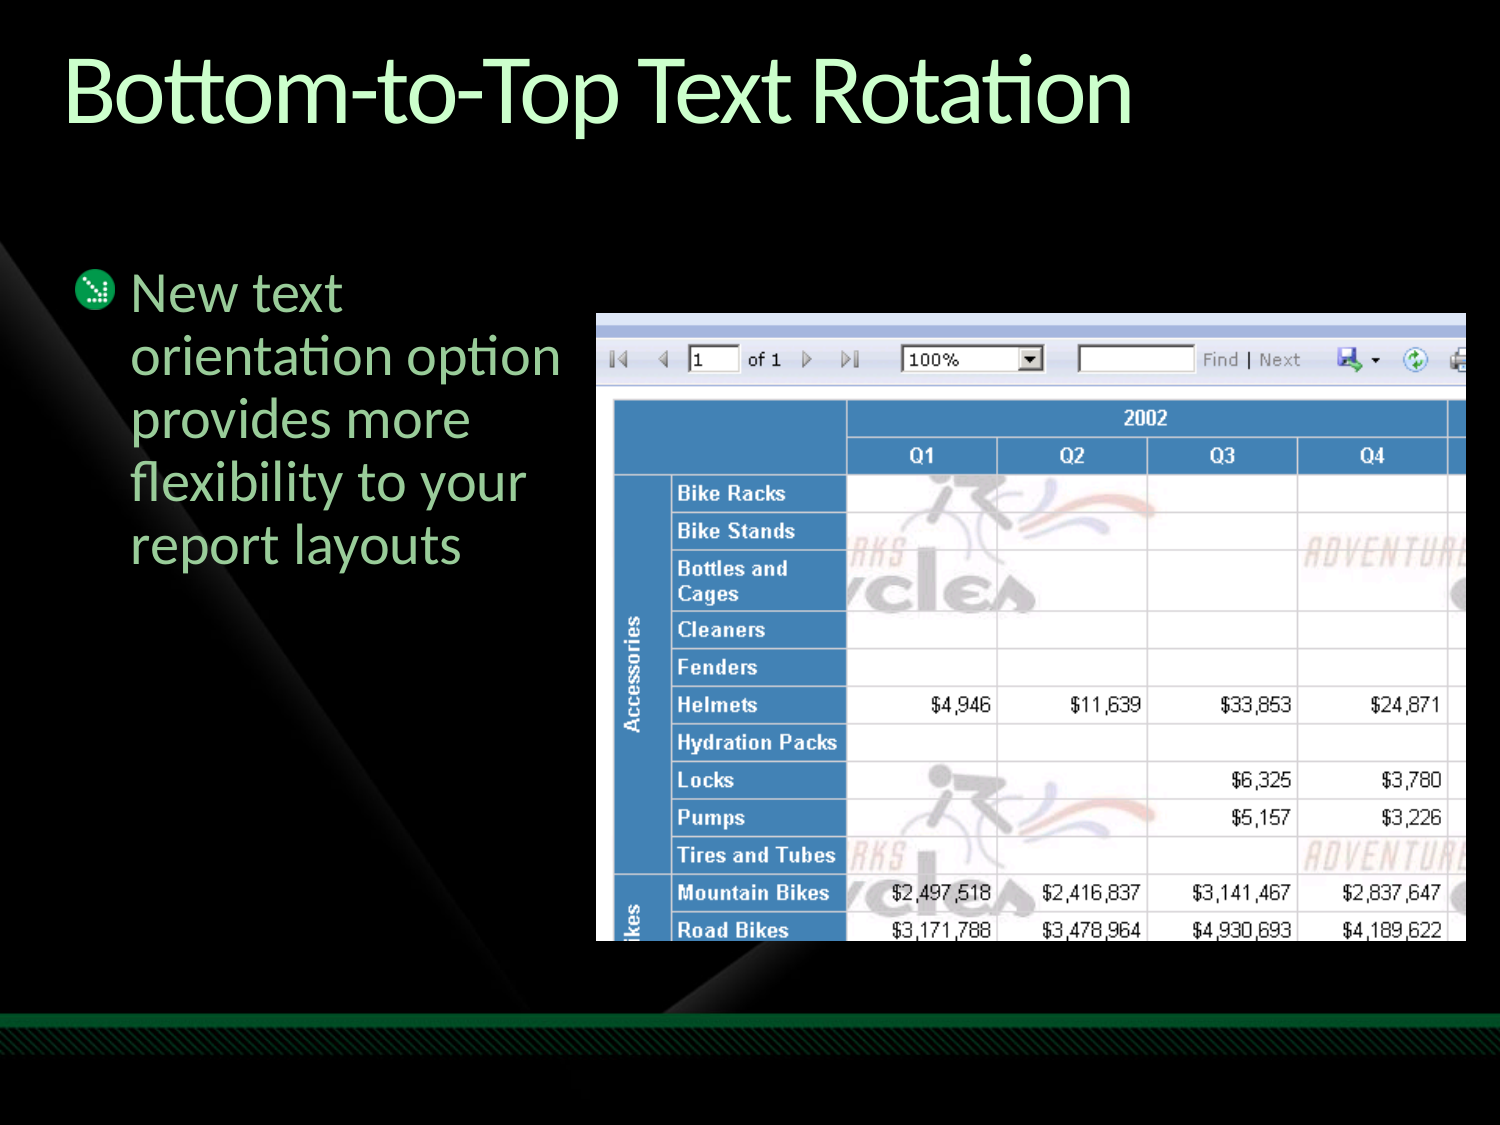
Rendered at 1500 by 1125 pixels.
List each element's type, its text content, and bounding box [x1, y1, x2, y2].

title Bottom-to-Top Text Rotation [62, 37, 1438, 147]
list New text orientation option provides more flexibility to your report layouts [75, 262, 582, 1005]
picture [0, 0, 1500, 1125]
